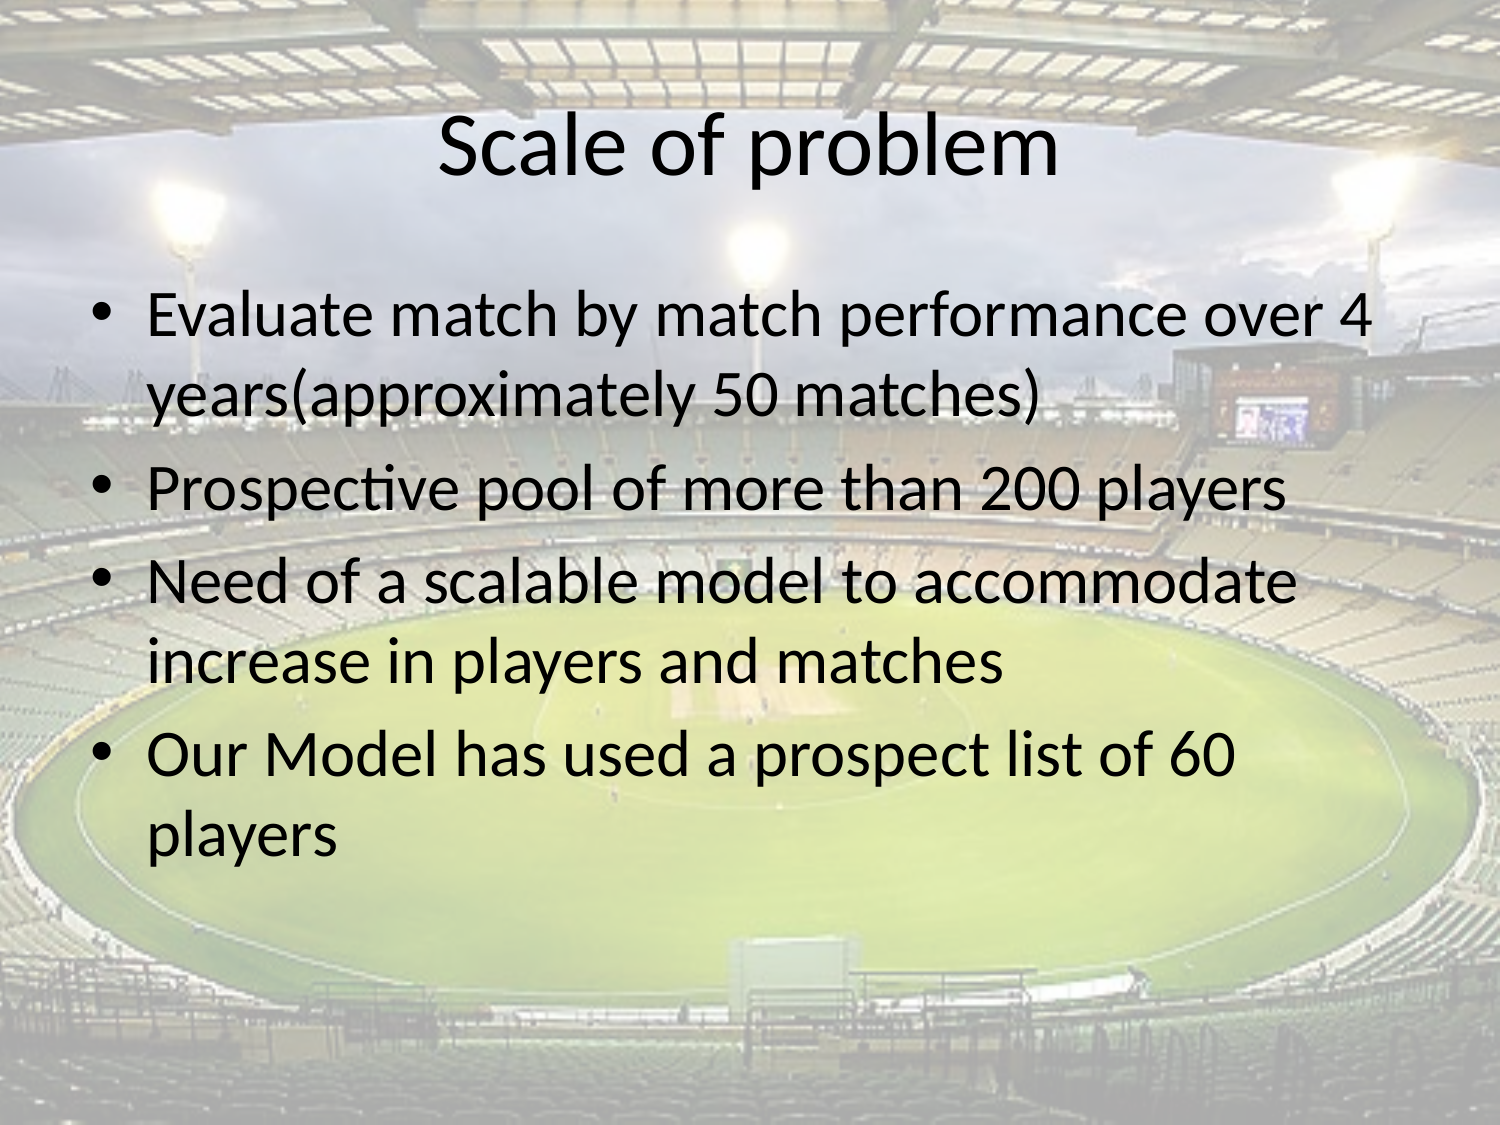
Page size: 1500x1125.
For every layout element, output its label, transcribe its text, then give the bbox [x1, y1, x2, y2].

list Evaluate match by match performance over 4 years(approximately 50 matches) Prospective pool of more than 200 players Need of a scalable model to accommodate increase in players and matches Our Model has used a prospect list of 60 players [75, 262, 1425, 1005]
title Scale of problem [75, 45, 1425, 233]
